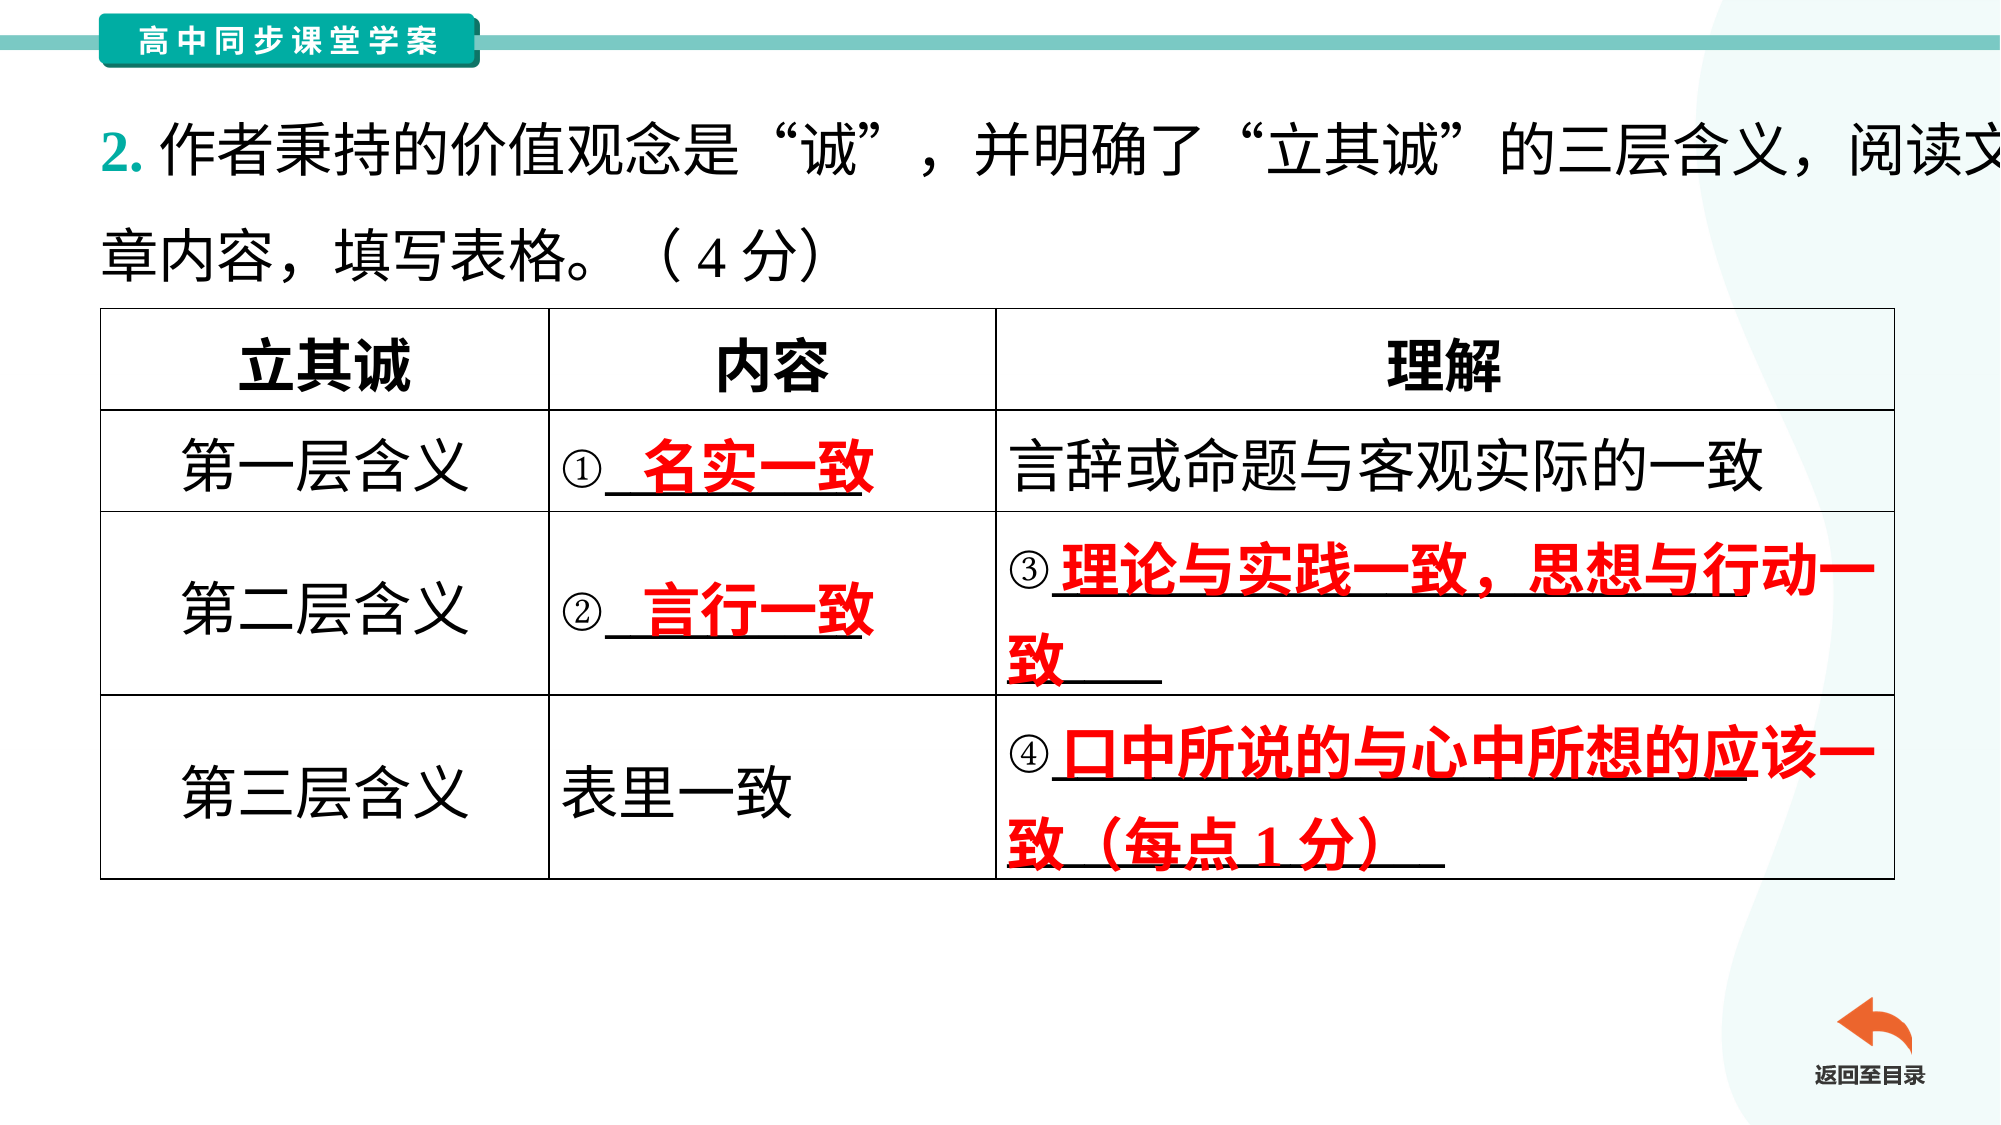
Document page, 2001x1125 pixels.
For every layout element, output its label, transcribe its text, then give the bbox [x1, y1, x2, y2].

table_cell ②__________ [550, 512, 995, 694]
picture [0, 0, 2000, 1125]
text_box 口中所说的与心中所想的应该一致（每点1分） [1007, 695, 1886, 878]
table_cell ③___________________________ ______ [997, 512, 1007, 694]
table_cell ④___________________________ _________________ [997, 696, 1007, 878]
text_box 2.作者秉持的价值观念是“诚”，并明确了“立其诚”的三层含义，阅读文 章内容，填写表格。（4分） [100, 76, 1899, 290]
table_cell 表里一致 [550, 696, 995, 878]
table_cell 言辞或命题与客观实际的一致 [997, 411, 1894, 511]
text_box 名实一致 [620, 412, 898, 501]
table_cell 第一层含义 [101, 411, 548, 511]
text_box 言行一致 [620, 555, 898, 644]
table_cell 第二层含义 [101, 512, 548, 694]
table_cell ③___________________________ ______ [1886, 512, 1894, 694]
table_header 理解 [997, 309, 1894, 409]
table_cell ④___________________________ _________________ [1886, 696, 1894, 878]
text_box 理论与实践一致，思想与行动一致 [1007, 511, 1886, 694]
table_header 立其诚 [101, 309, 548, 409]
table_header 内容 [550, 309, 995, 409]
table_cell ①__________ [550, 411, 995, 511]
table_cell 第三层含义 [101, 696, 548, 878]
